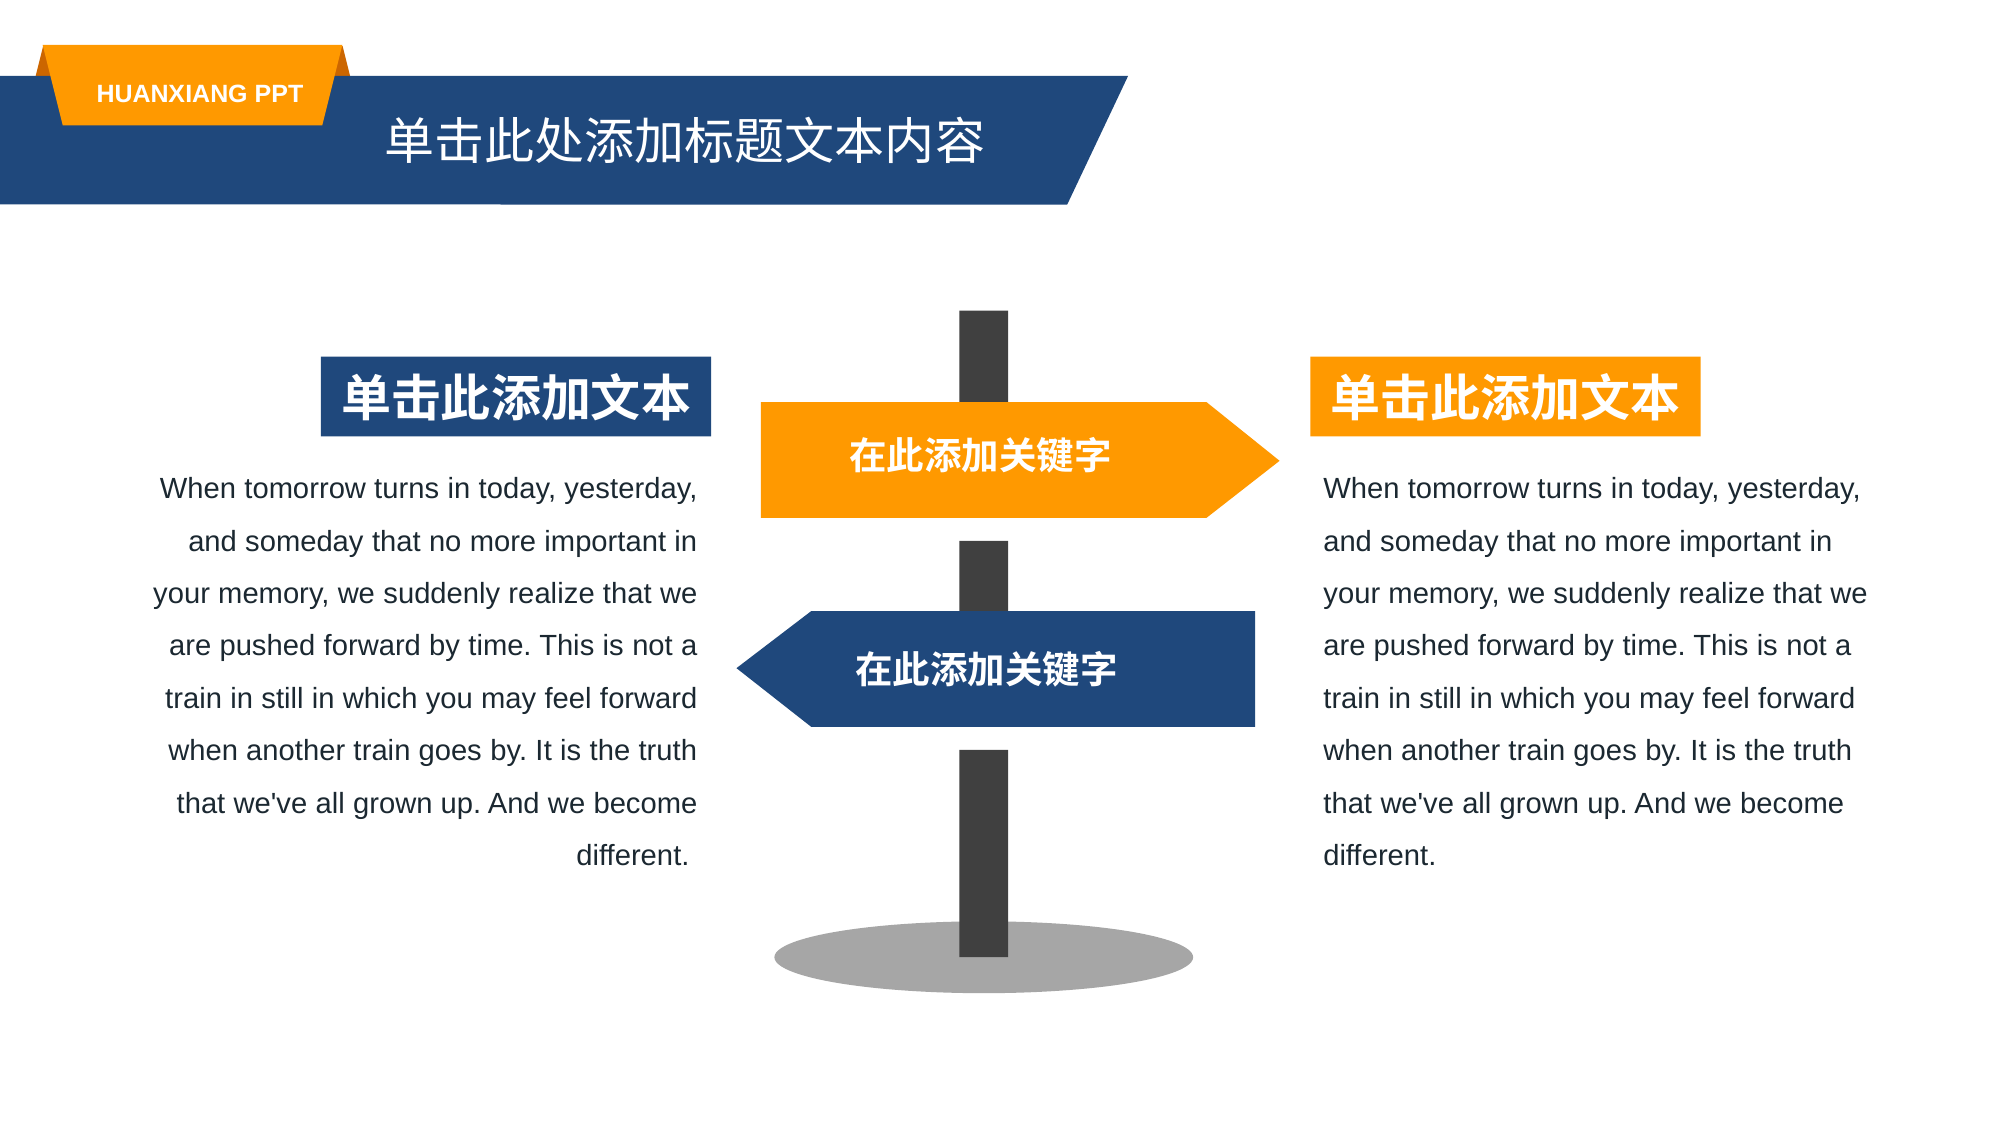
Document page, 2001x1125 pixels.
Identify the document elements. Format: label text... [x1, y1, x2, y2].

text_box [35, 47, 48, 74]
text_box 单击此添加文本 [1310, 356, 1701, 437]
text_box [0, 74, 1130, 206]
text_box [773, 958, 1195, 995]
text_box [736, 310, 1280, 958]
text_box [41, 43, 344, 107]
text_box When tomorrow turns in today, yesterday, and someday that no more important in your memory, we suddenly realize that we are pushed forward by time. This is not a train in still in which you may feel forward when another train goes by. It is the truth that we've all grown up. And we become different. [112, 444, 713, 879]
text_box When tomorrow turns in today, yesterday, and someday that no more important in your memory, we suddenly realize that we are pushed forward by time. This is not a train in still in which you may feel forward when another train goes by. It is the truth that we've all grown up. And we become different. [1308, 444, 1910, 879]
text_box [338, 47, 351, 74]
text_box HUANXIANG PPT [57, 69, 343, 115]
text_box 单击此添加文本 [320, 356, 712, 437]
text_box 单击此处添加标题文本内容 [364, 99, 1006, 180]
text_box [59, 115, 326, 127]
